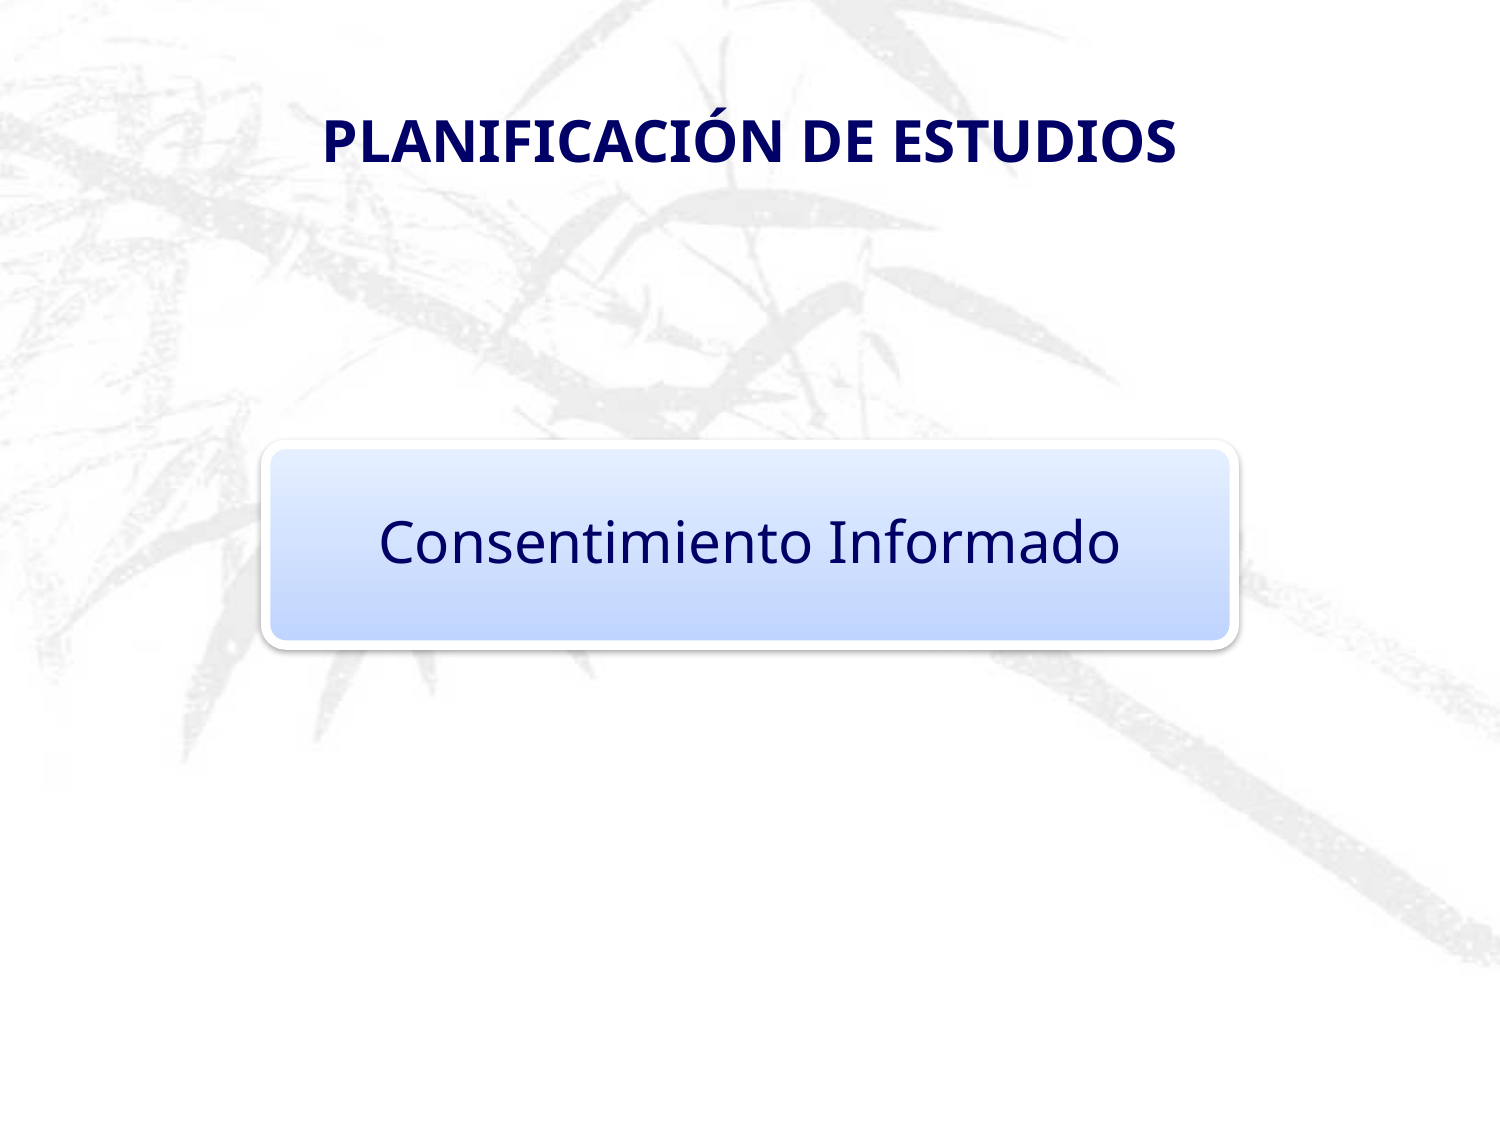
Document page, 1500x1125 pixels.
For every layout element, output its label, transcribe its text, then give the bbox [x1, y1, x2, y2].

title PLANIFICACIÓN DE ESTUDIOS [75, 45, 1425, 233]
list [265, 444, 1235, 646]
picture [0, 0, 1500, 1125]
